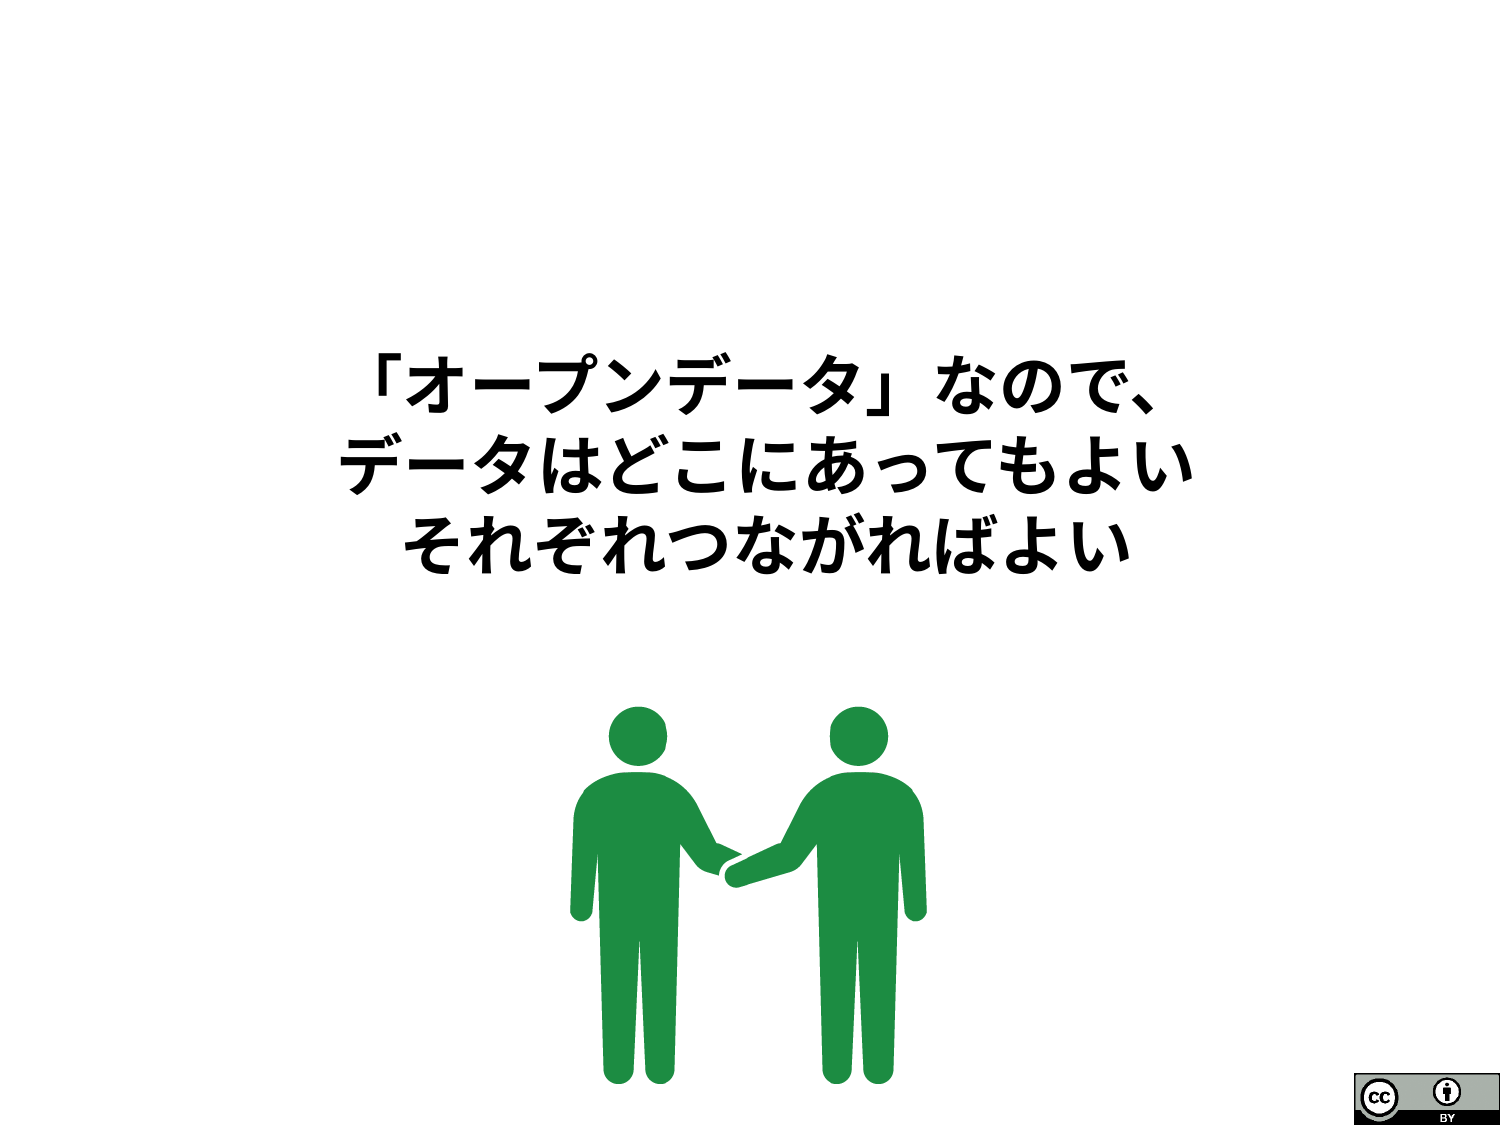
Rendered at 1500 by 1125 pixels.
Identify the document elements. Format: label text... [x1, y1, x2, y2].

text_box 「オープンデータ」なので、 データはどこにあってもよい それぞれつながればよい [81, 336, 1453, 591]
picture [501, 632, 995, 1125]
picture [1354, 1073, 1500, 1125]
